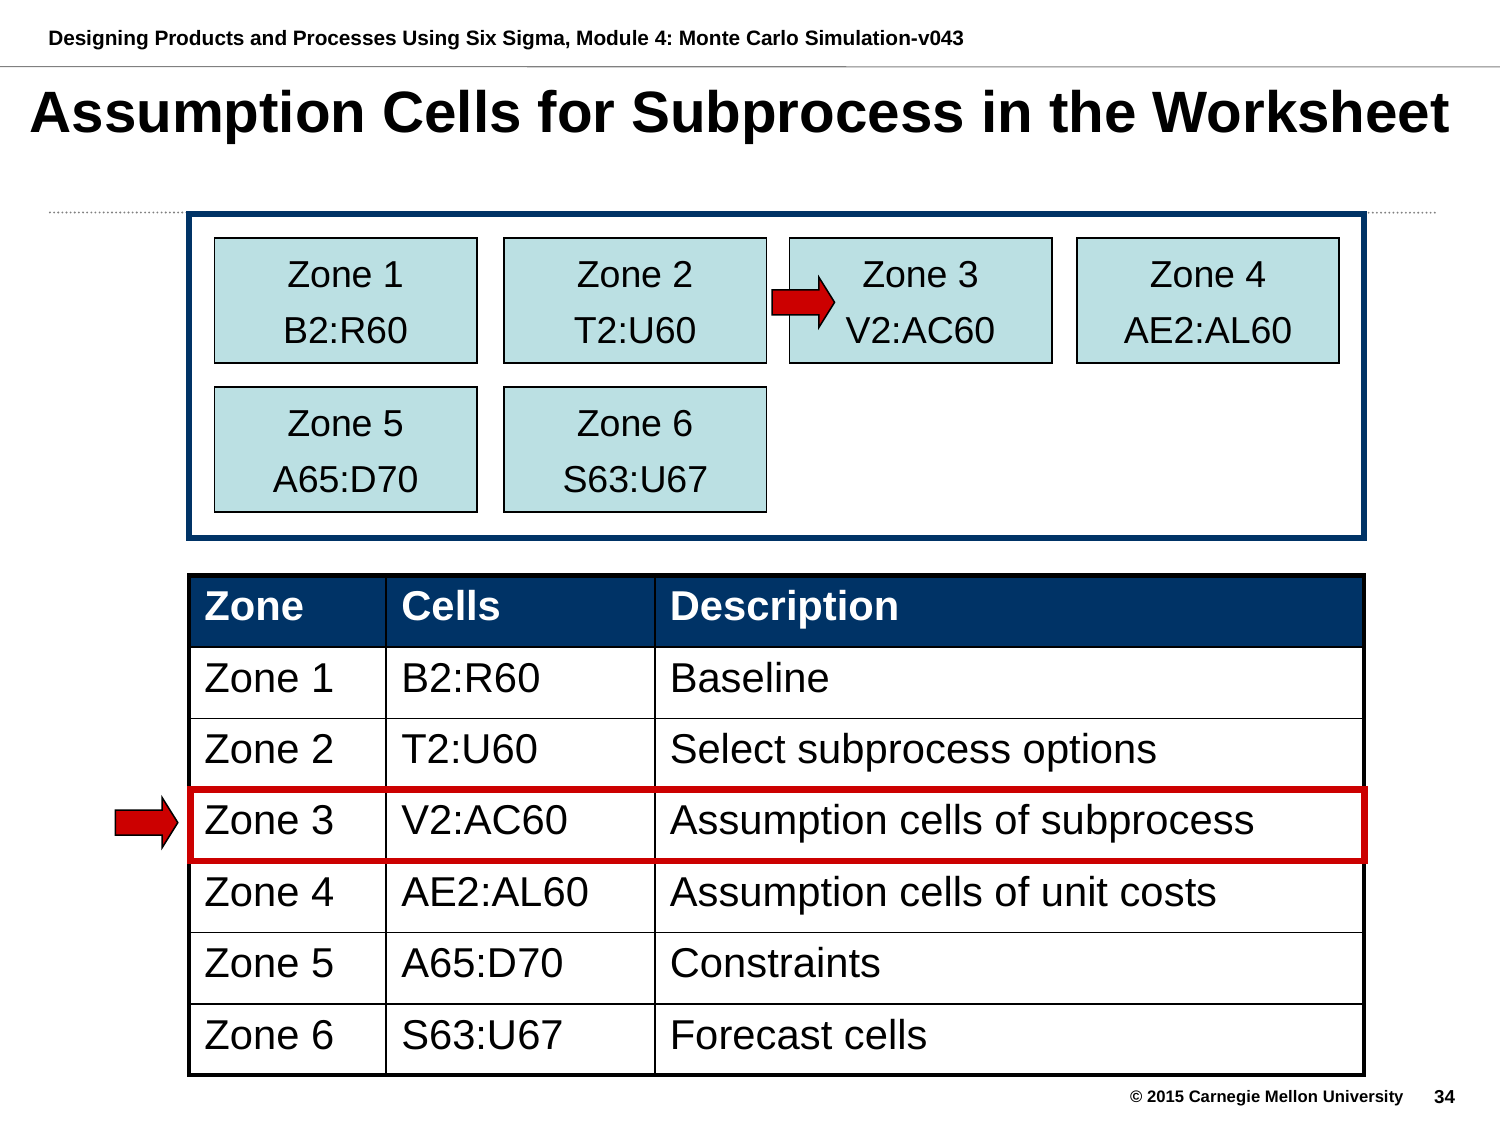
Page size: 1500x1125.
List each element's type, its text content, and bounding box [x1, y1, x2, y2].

table_cell Zone 6 [191, 1005, 385, 1073]
text_box [115, 797, 178, 848]
table_cell A65:D70 [387, 933, 654, 1003]
table_header Description [656, 578, 1362, 646]
table_cell Constraints [656, 933, 1362, 1003]
text_box [190, 789, 1365, 862]
text_box [772, 277, 835, 328]
table_header Zone [191, 578, 385, 646]
table_cell T2:U60 [387, 719, 654, 789]
table_cell Zone 2 [191, 719, 385, 789]
table_cell Zone 4 [191, 862, 385, 932]
table_cell Baseline [656, 648, 1362, 718]
table_header Cells [387, 578, 654, 646]
text_box [189, 214, 1365, 538]
table_cell S63:U67 [387, 1005, 654, 1073]
table_cell Forecast cells [656, 1005, 1362, 1073]
table_cell Zone 5 [191, 933, 385, 1003]
table_cell Assumption cells of unit costs [656, 862, 1362, 932]
table_cell Zone 1 [191, 648, 385, 718]
table_cell B2:R60 [387, 648, 654, 718]
table_cell Select subprocess options [656, 719, 1362, 789]
table_cell AE2:AL60 [387, 862, 654, 932]
title Assumption Cells for Subprocess in the Worksheet [29, 87, 1488, 144]
